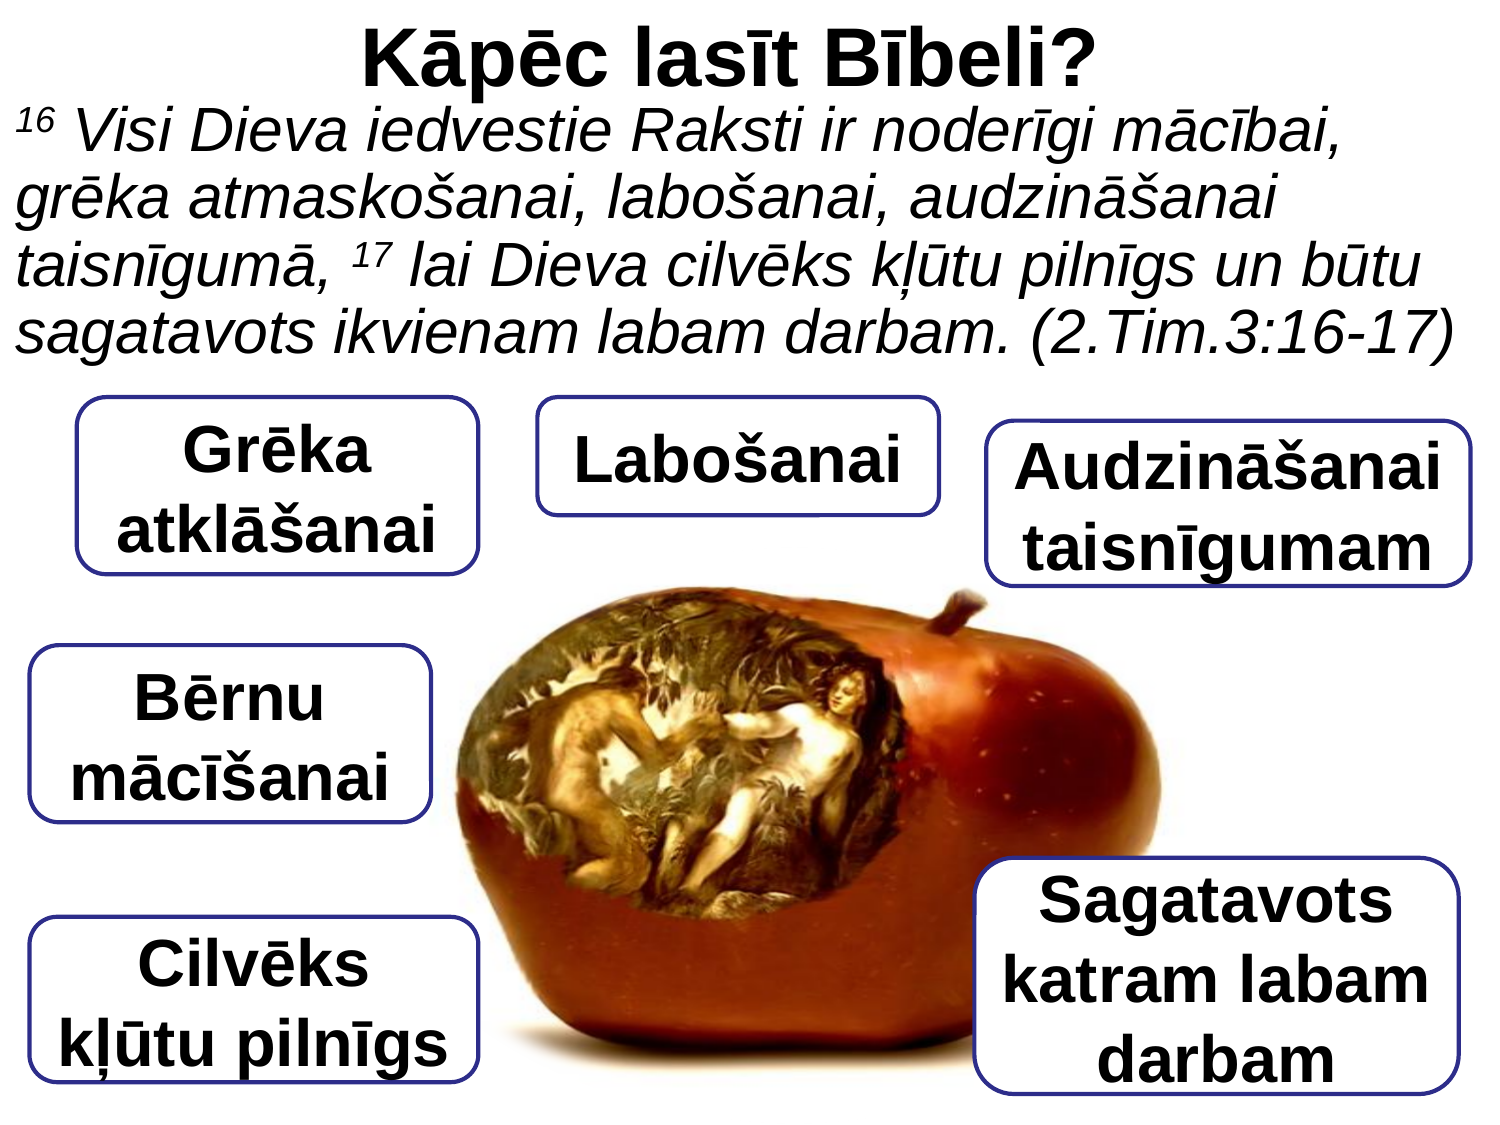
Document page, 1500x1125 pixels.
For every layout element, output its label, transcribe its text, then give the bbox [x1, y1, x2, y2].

picture [359, 545, 1229, 1125]
text_box Audzināšanai taisnīgumam [984, 418, 1473, 589]
text_box Grēka atklāšanai [74, 394, 481, 577]
text_box Bērnu mācīšanai [27, 643, 354, 825]
list 16 Visi Dieva iedvestie Raksti ir noderīgi mācībai, grēka atmaskošanai, labošanai, audzināšanai taisnīgumā, 17 lai Dieva cilvēks kļūtu pilnīgs un būtu sagatavots ikvienam labam darbam. (2.Tim.3:16-17) [0, 89, 1500, 362]
text_box Cilvēks kļūtu pilnīgs [27, 914, 354, 1085]
text_box Sagatavots katram labam darbam [1233, 855, 1461, 1097]
text_box Labošanai [535, 394, 942, 518]
text_box 15 [1233, 1096, 1425, 1103]
text_box Kāpēc lasīt Bībeli? [35, 0, 1425, 106]
